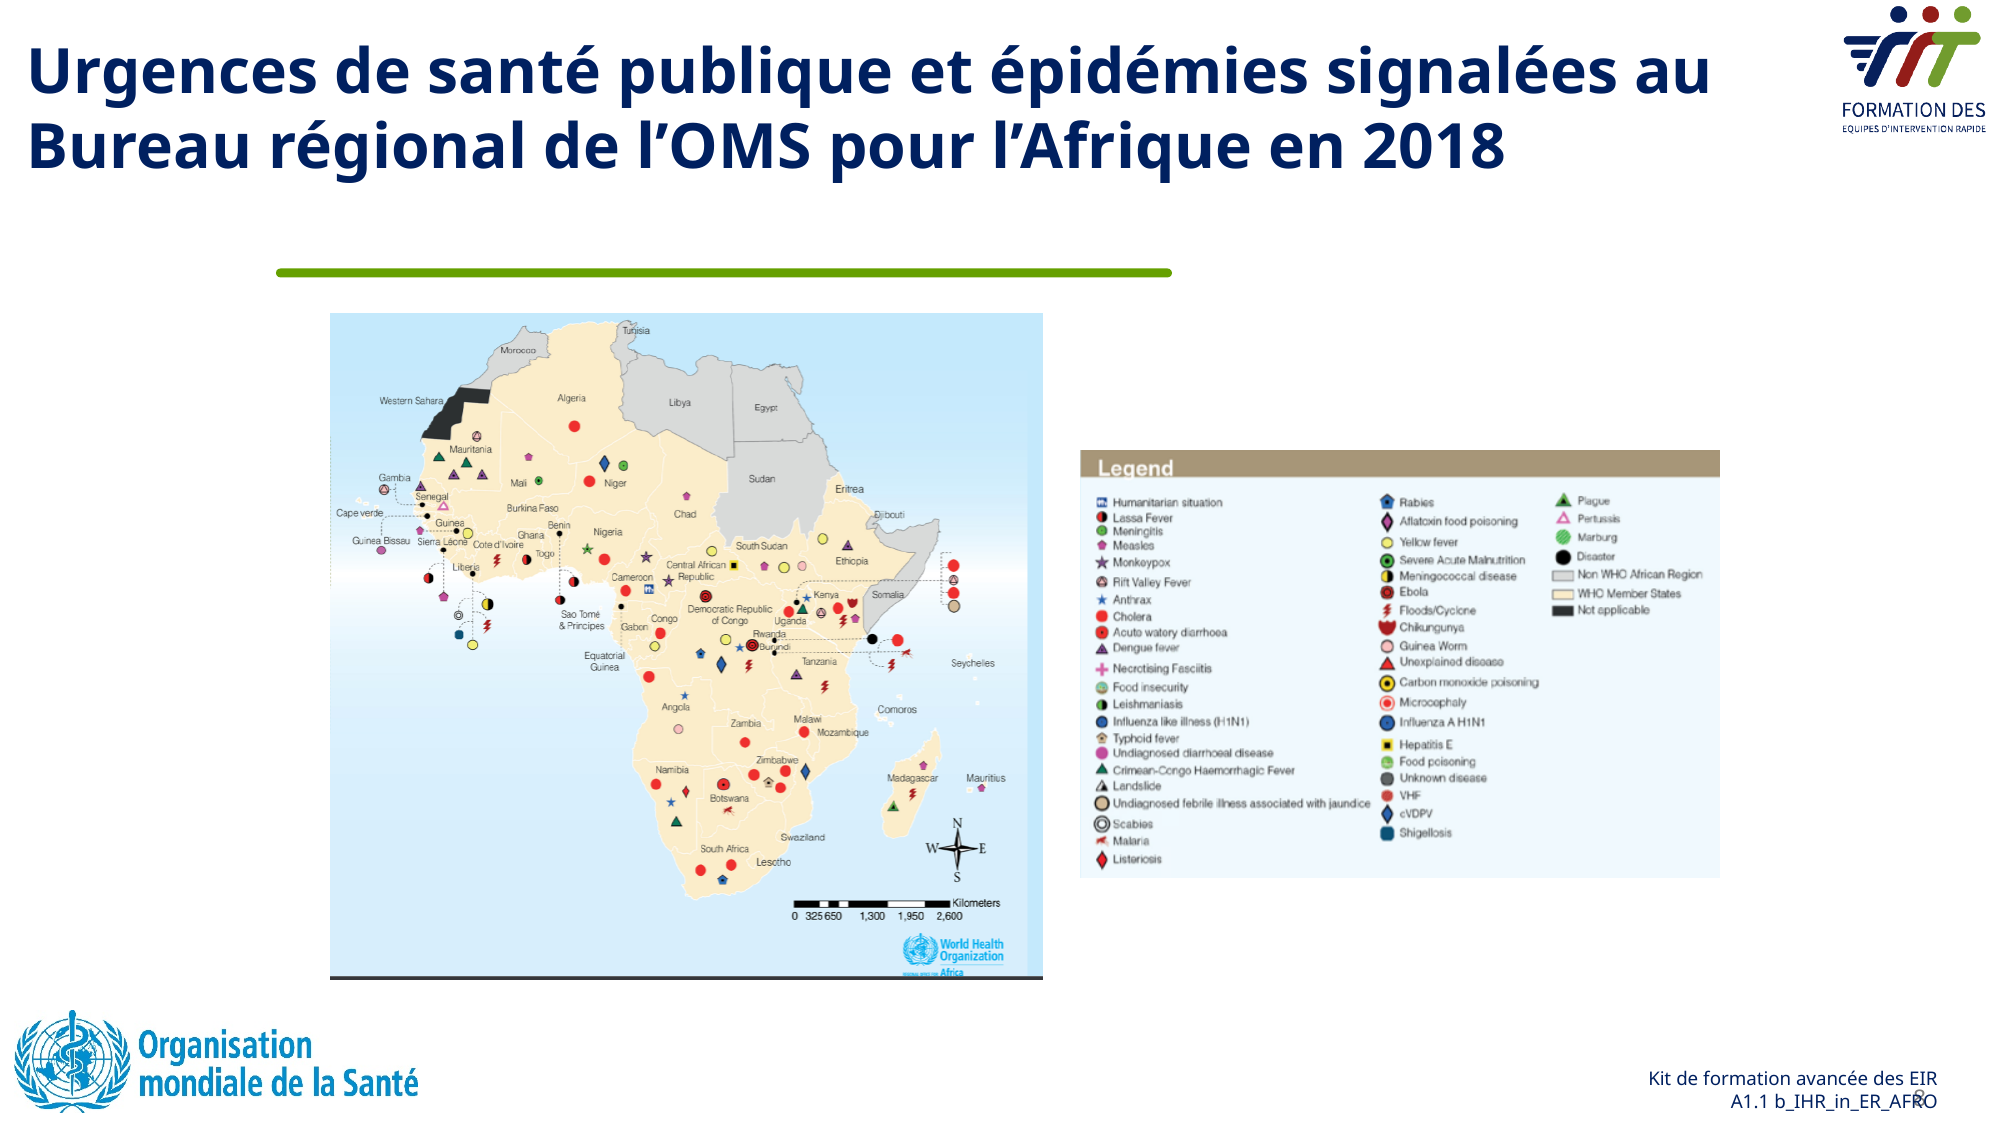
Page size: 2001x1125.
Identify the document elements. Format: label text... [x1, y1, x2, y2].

picture [14, 1010, 418, 1113]
picture [329, 313, 1043, 980]
picture [1080, 450, 1720, 879]
picture [1842, 5, 1986, 134]
text_box [275, 268, 1173, 278]
picture [75, 1029, 82, 1041]
title Urgences de santé publique et épidémies signalées au Bureau régional de l’OMS pour l’Afrique en 2018 [20, 32, 1815, 255]
